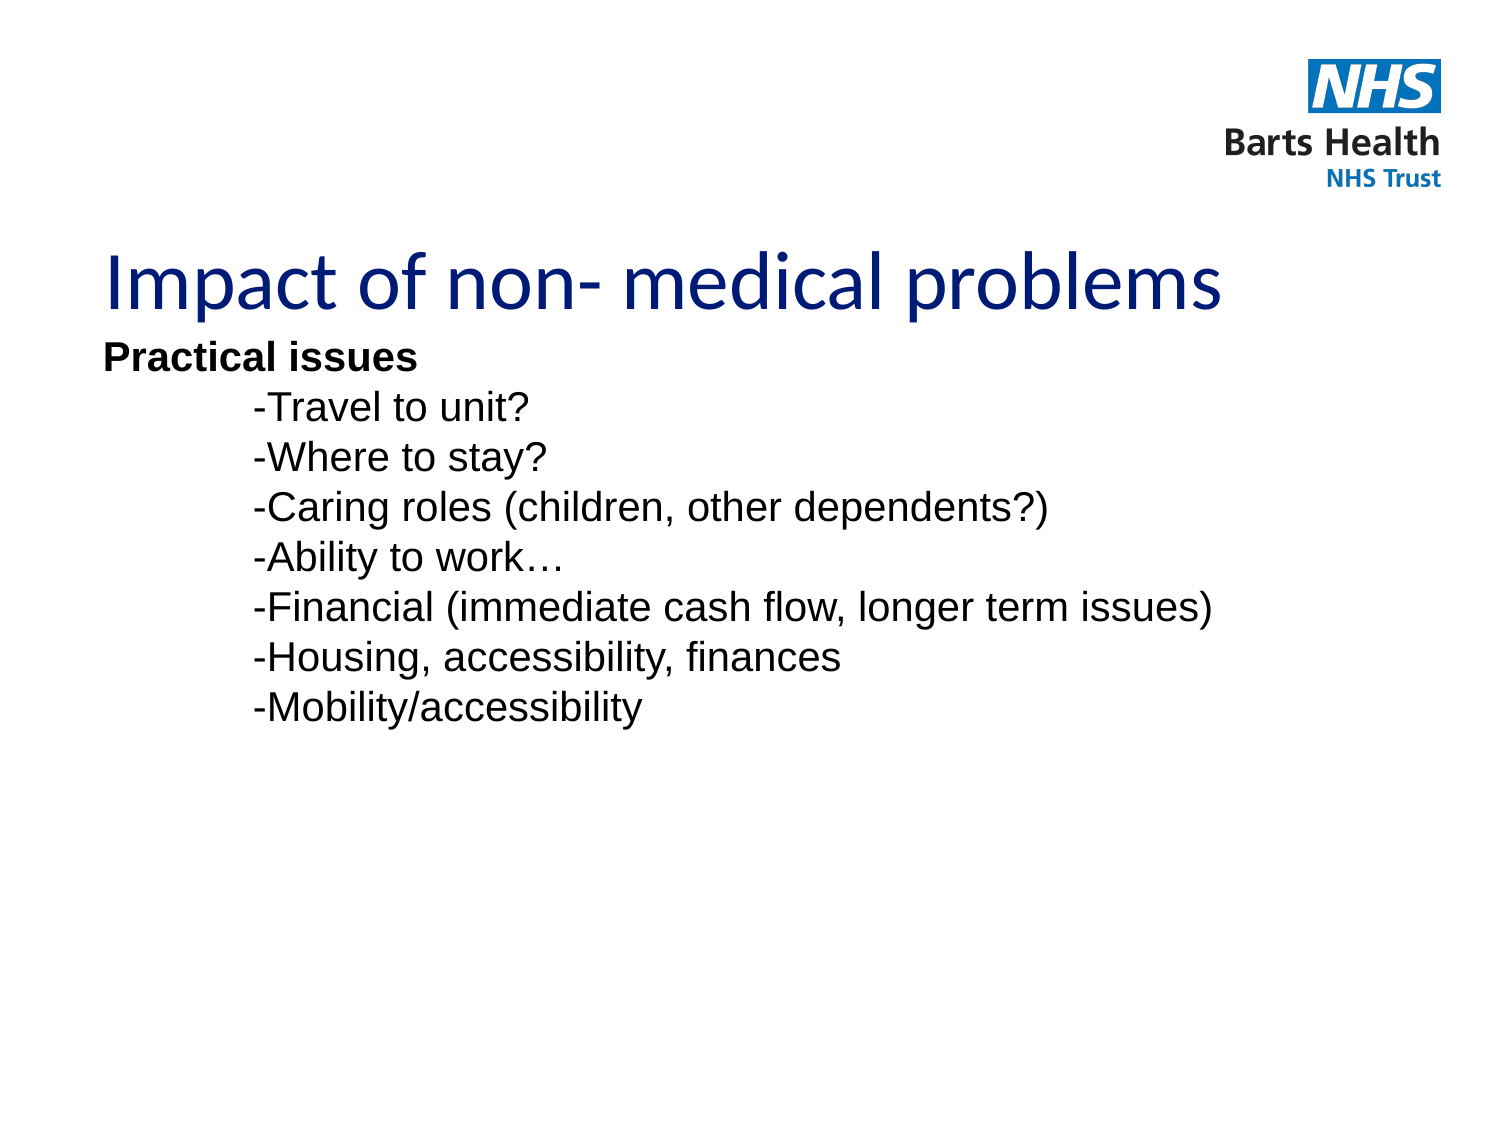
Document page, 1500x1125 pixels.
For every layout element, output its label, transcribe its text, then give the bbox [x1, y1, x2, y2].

picture [1226, 59, 1441, 187]
title Impact of non- medical problems [104, 226, 1393, 327]
list Practical issues -Travel to unit? -Where to stay? -Caring roles (children, other dependents?) -Ability to work… -Financial (immediate cash flow, longer term issues) -Housing, accessibility, finances -Mobility/accessibility [102, 329, 1395, 835]
